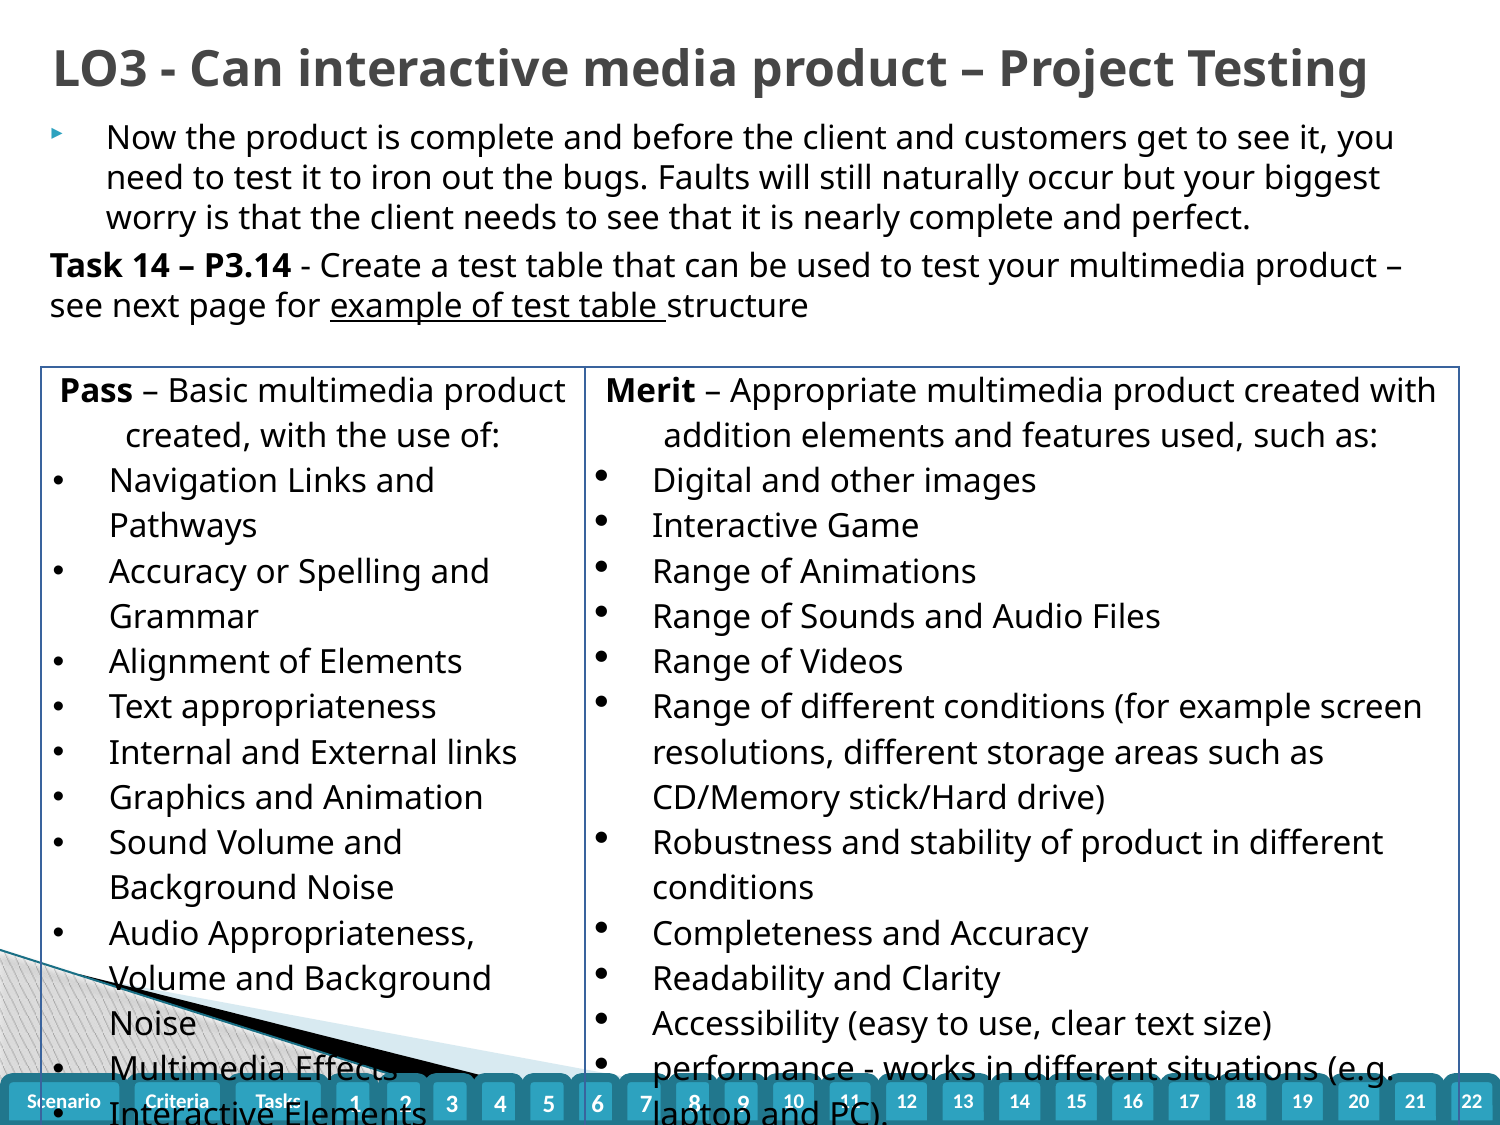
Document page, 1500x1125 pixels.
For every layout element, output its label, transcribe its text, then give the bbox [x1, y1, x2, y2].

table_header Merit – Appropriate multimedia product created with addition elements and features used, such as: Digital and other images Interactive Game Range of Animations Range of Sounds and Audio Files Range of Videos Range of different conditions (for example screen resolutions, different storage areas such as CD/Memory stick/Hard drive) Robustness and stability of product in different conditions Completeness and Accuracy Readability and Clarity Accessibility (easy to use, clear text size) performance - works in different situations (e.g. laptop and PC). [586, 368, 1458, 1125]
table_header Pass – Basic multimedia product created, with the use of: Navigation Links and Pathways Accuracy or Spelling and Grammar Alignment of Elements Text appropriateness Internal and External links Graphics and Animation Sound Volume and Background Noise Audio Appropriateness, Volume and Background Noise Multimedia Effects Interactive Elements [42, 368, 584, 1125]
list Now the product is complete and before the client and customers get to see it, you need to test it to iron out the bugs. Faults will still naturally occur but your biggest worry is that the client needs to see that it is nearly complete and perfect. Task 14 – P3.14 - Create a test table that can be used to test your multimedia product – see next page for example of test table structure [34, 108, 1453, 362]
text_box LO3 - Can interactive media product – Project Testing [37, 19, 1471, 114]
